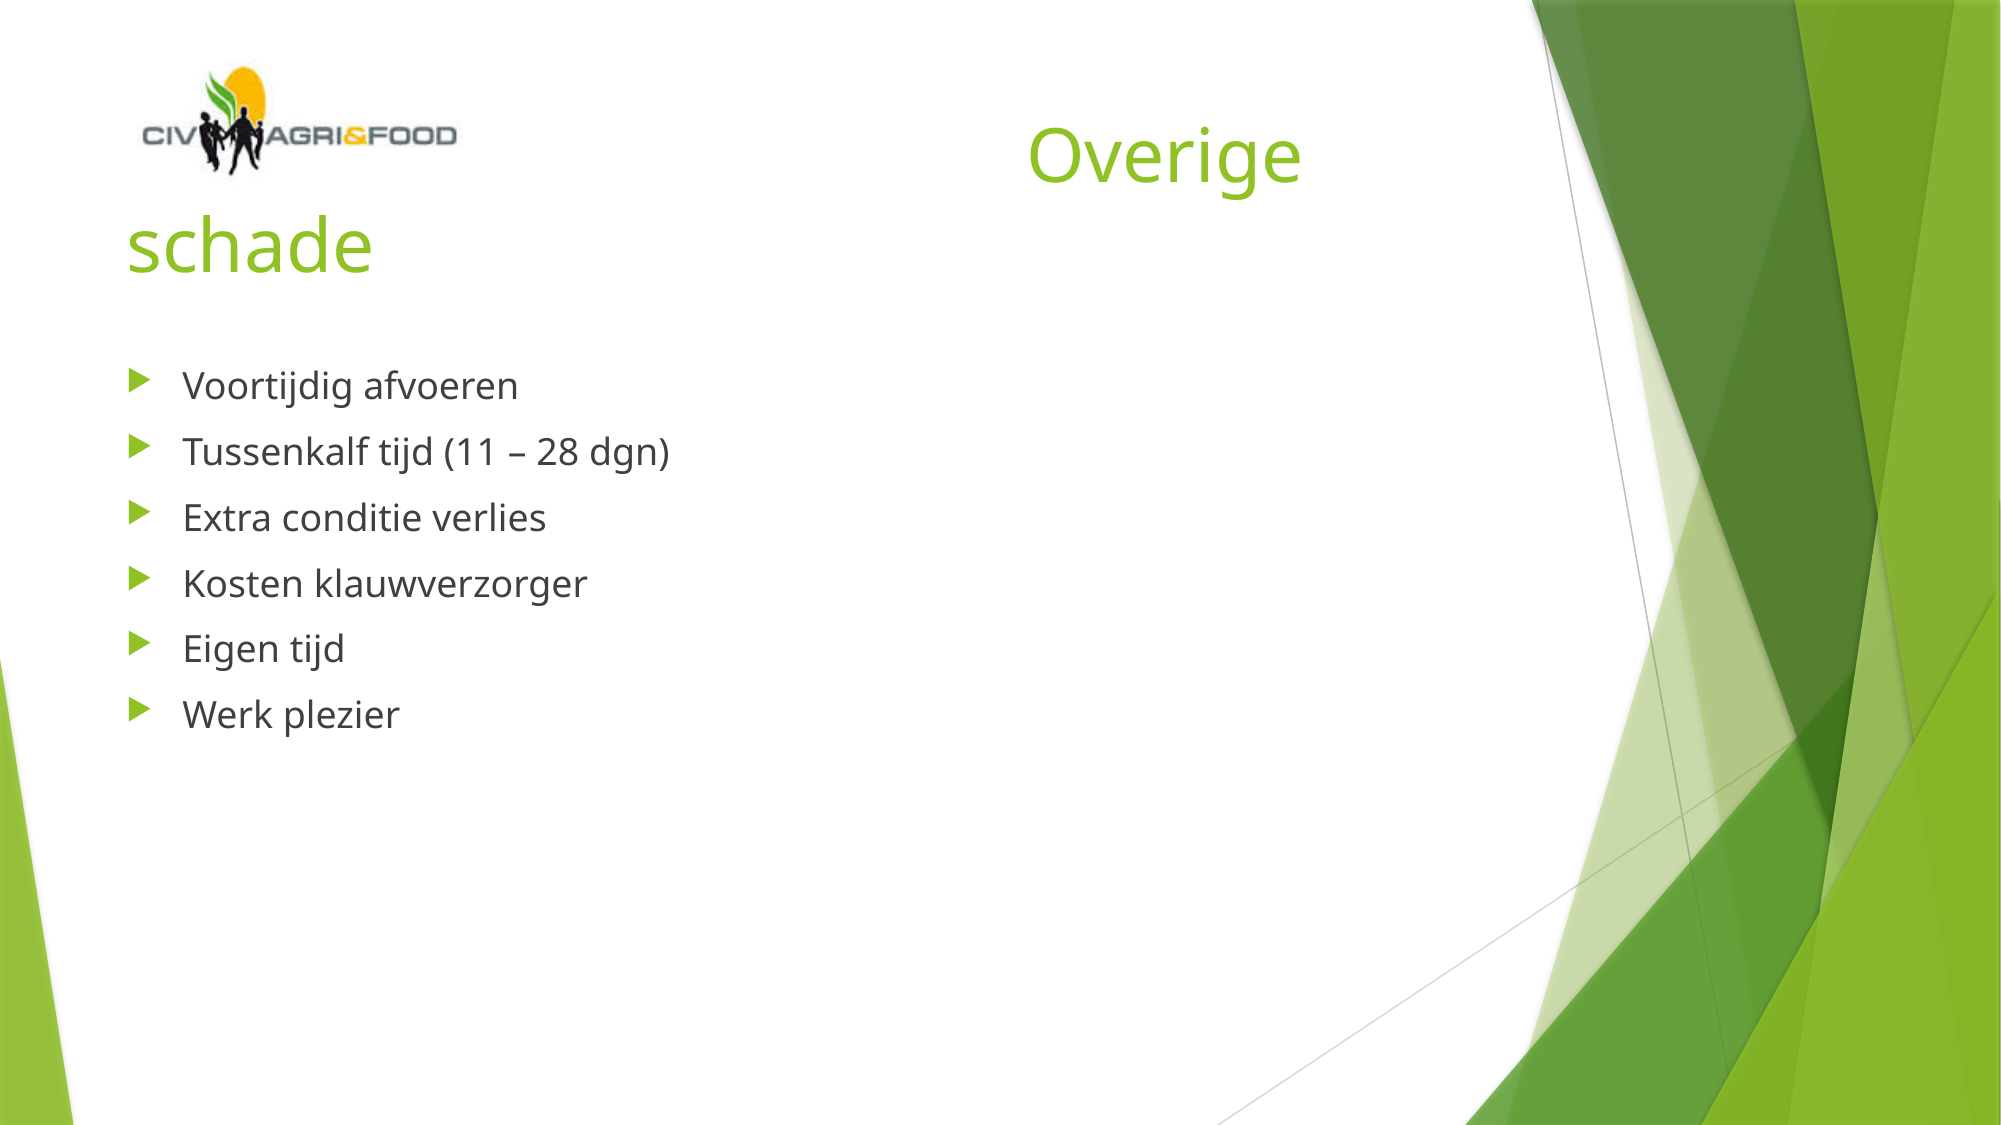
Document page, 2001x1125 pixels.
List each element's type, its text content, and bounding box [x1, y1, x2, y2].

picture [137, 59, 463, 99]
list Voortijdig afvoeren Tussenkalf tijd (11 – 28 dgn) Extra conditie verlies Kosten klauwverzorger Eigen tijd Werk plezier [111, 354, 1522, 992]
title Overige schade [111, 99, 1522, 317]
